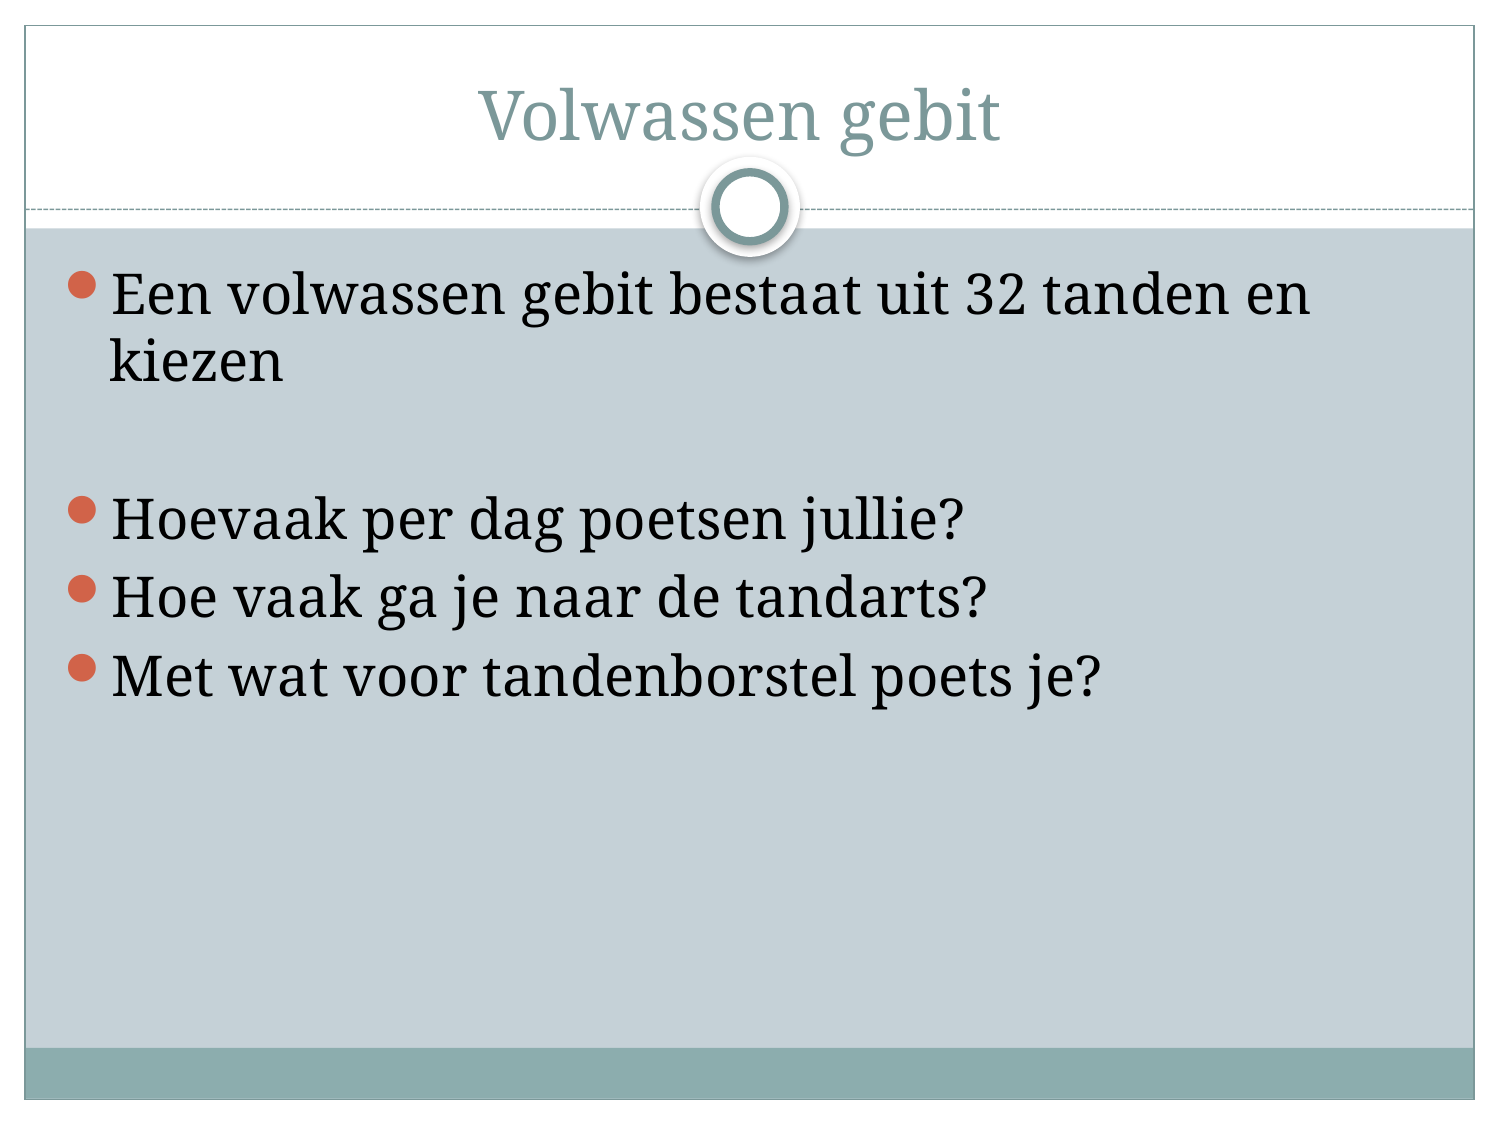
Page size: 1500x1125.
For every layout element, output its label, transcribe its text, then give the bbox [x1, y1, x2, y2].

title Volwassen gebit [49, 37, 1450, 162]
list Een volwassen gebit bestaat uit 32 tanden en kiezen Hoevaak per dag poetsen jullie? Hoe vaak ga je naar de tandarts? Met wat voor tandenborstel poets je? [49, 250, 1445, 1001]
